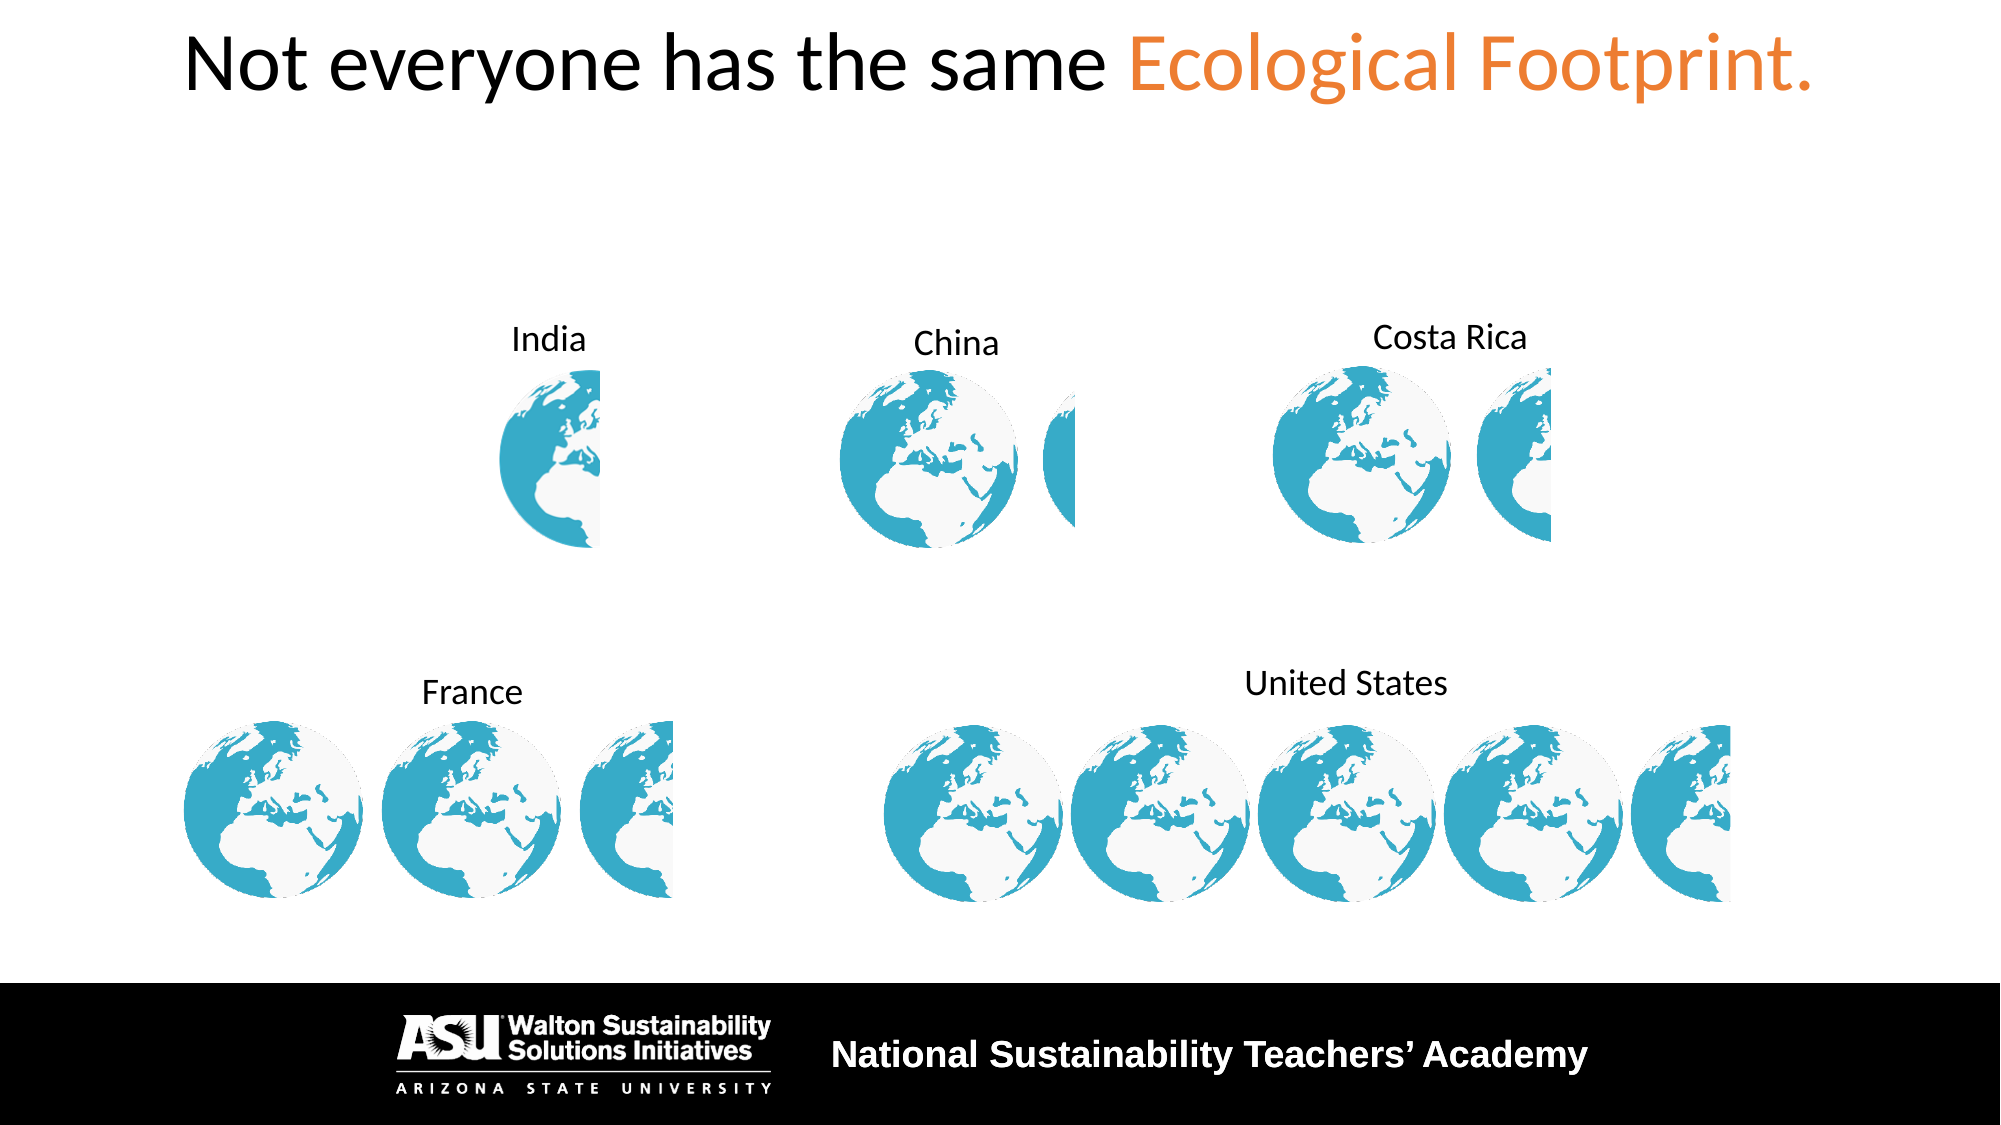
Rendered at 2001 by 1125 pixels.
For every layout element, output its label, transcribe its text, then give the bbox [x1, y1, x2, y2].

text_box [183, 649, 1731, 903]
text_box Not everyone has the same Ecological Footprint. [0, 0, 2000, 115]
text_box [396, 1014, 1604, 1094]
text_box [345, 304, 1655, 548]
